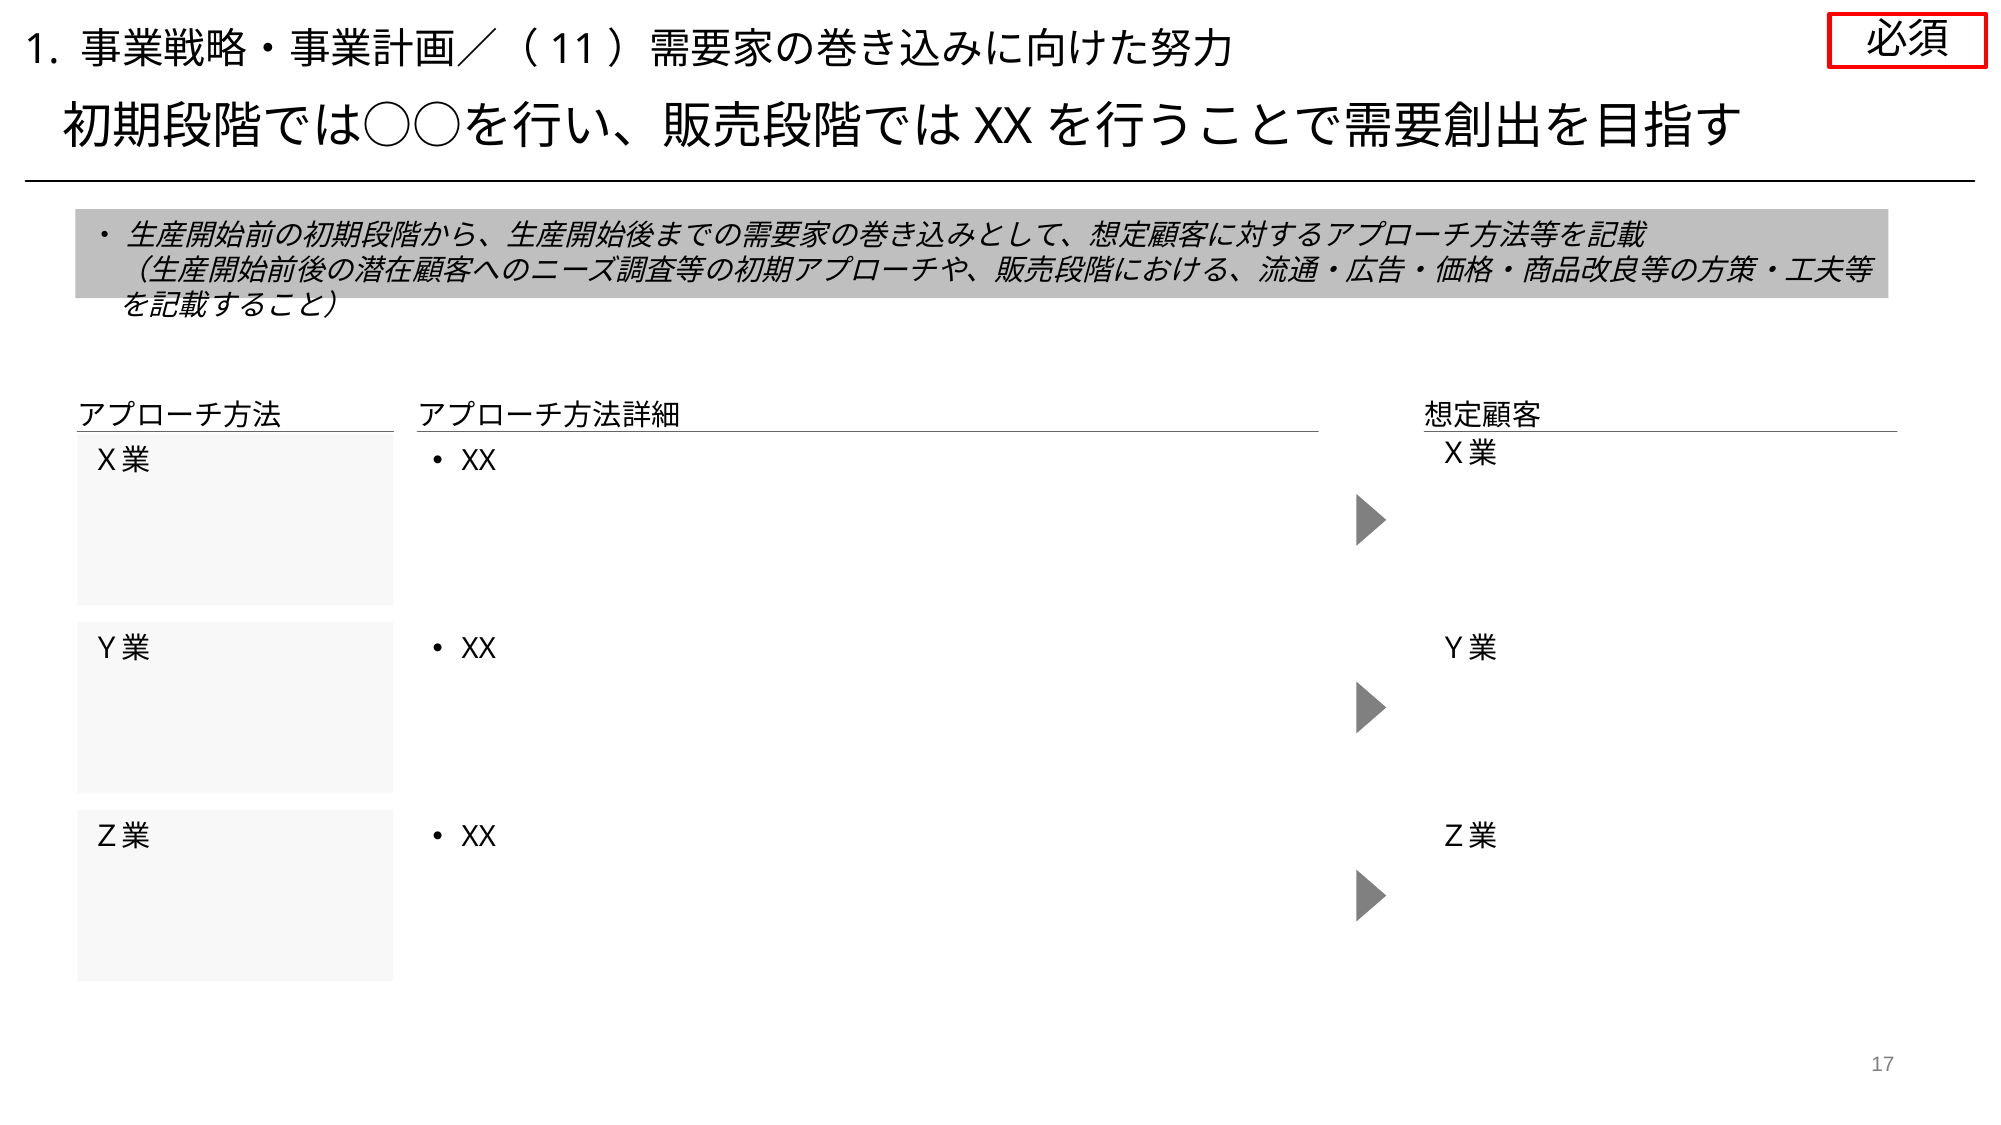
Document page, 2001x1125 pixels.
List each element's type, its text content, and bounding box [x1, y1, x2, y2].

text_box Ｙ業 [77, 621, 394, 794]
text_box XX [417, 809, 1319, 982]
text_box 初期段階では○○を行い、販売段階ではXXを行うことで需要創出を目指す [62, 100, 1908, 155]
text_box Ｚ業 [1423, 809, 1898, 982]
text_box アプローチ方法詳細 [417, 368, 1319, 431]
text_box ・ 生産開始前の初期段階から、生産開始後までの需要家の巻き込みとして、想定顧客に対するアプローチ方法等を記載 （生産開始前後の潜在顧客へのニーズ調査等の初期アプローチや、販売段階における、流通・広告・価格・商品改良等の方策・工夫等を記載すること） [75, 208, 1889, 299]
text_box XX [417, 433, 1319, 606]
text_box [1355, 680, 1388, 735]
text_box 想定顧客 [1423, 368, 1898, 440]
text_box XX [417, 621, 1319, 794]
text_box アプローチ方法 [77, 368, 394, 431]
text_box Ｚ業 [77, 809, 394, 982]
text_box 必須 [1829, 13, 1986, 68]
text_box Ｙ業 [1423, 621, 1898, 794]
text_box 1. 事業戦略・事業計画／（11）需要家の巻き込みに向けた努力 [24, 28, 1818, 74]
text_box [1355, 868, 1388, 923]
text_box Ｘ業 [1423, 440, 1898, 606]
text_box [1355, 493, 1388, 547]
text_box Ｘ業 [77, 433, 394, 606]
